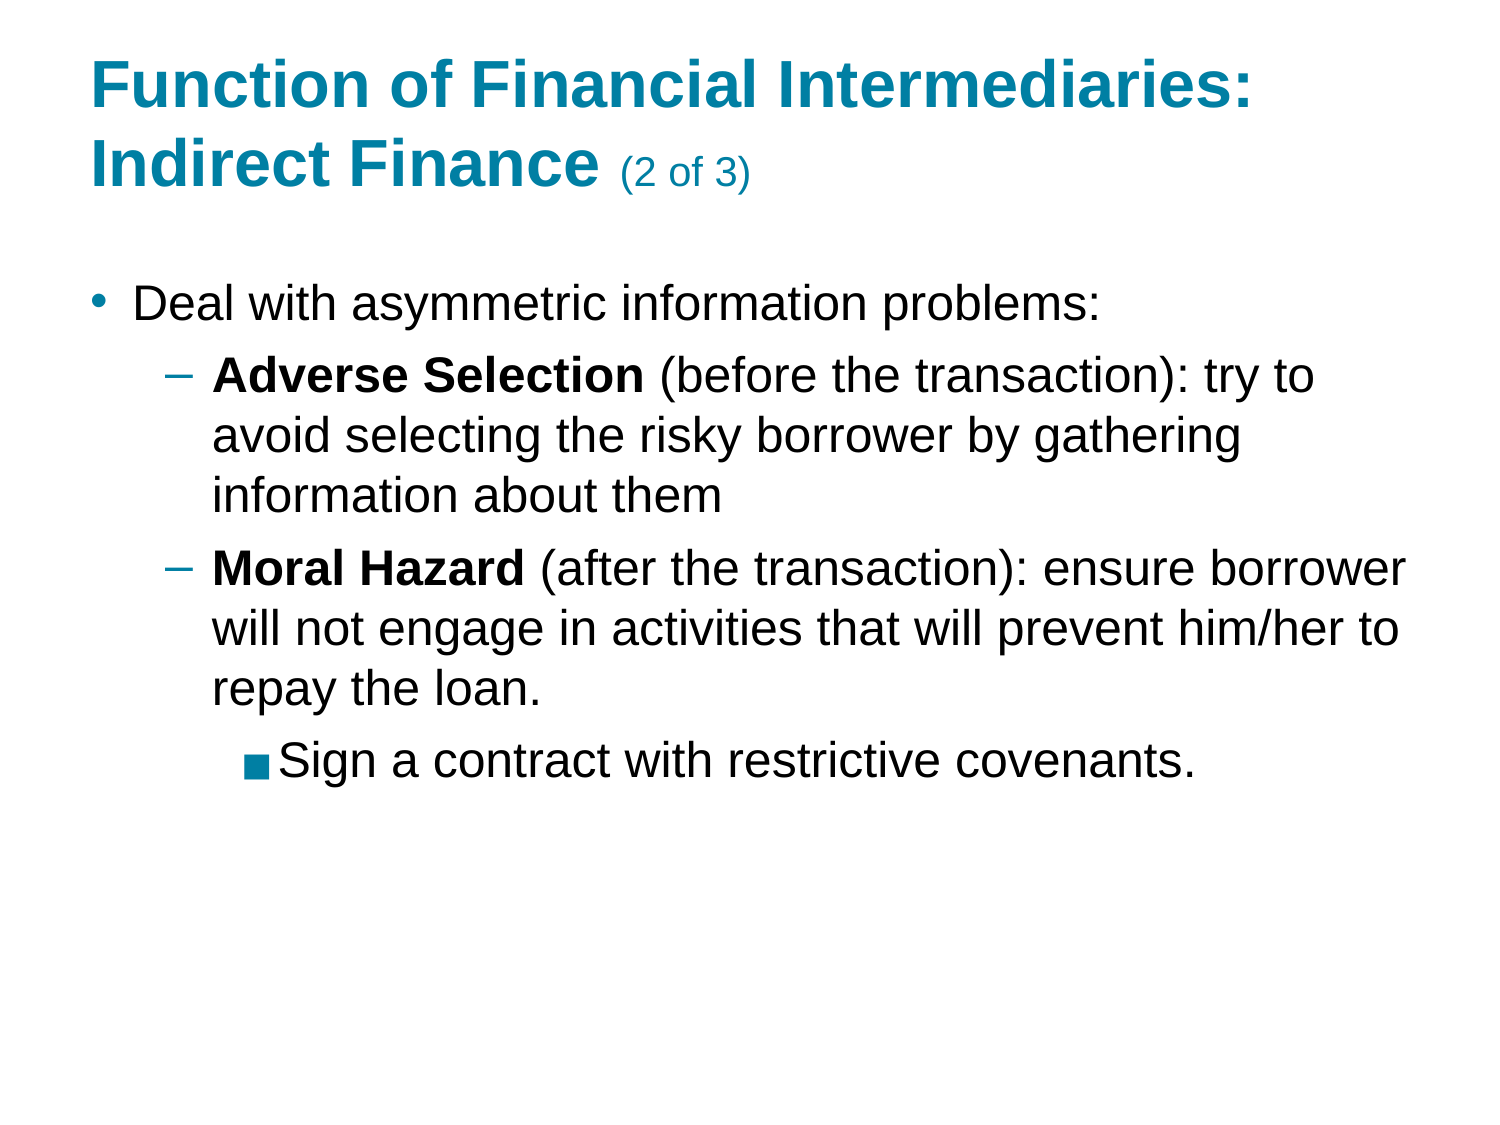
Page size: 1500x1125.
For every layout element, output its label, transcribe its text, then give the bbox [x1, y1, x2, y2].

list Deal with asymmetric information problems: Adverse Selection (before the transaction): try to avoid selecting the risky borrower by gathering information about them Moral Hazard (after the transaction): ensure borrower will not engage in activities that will prevent him/her to repay the loan. Sign a contract with restrictive covenants. [75, 255, 1450, 1021]
title Function of Financial Intermediaries: Indirect Finance (2 of 3) [75, 35, 1425, 216]
